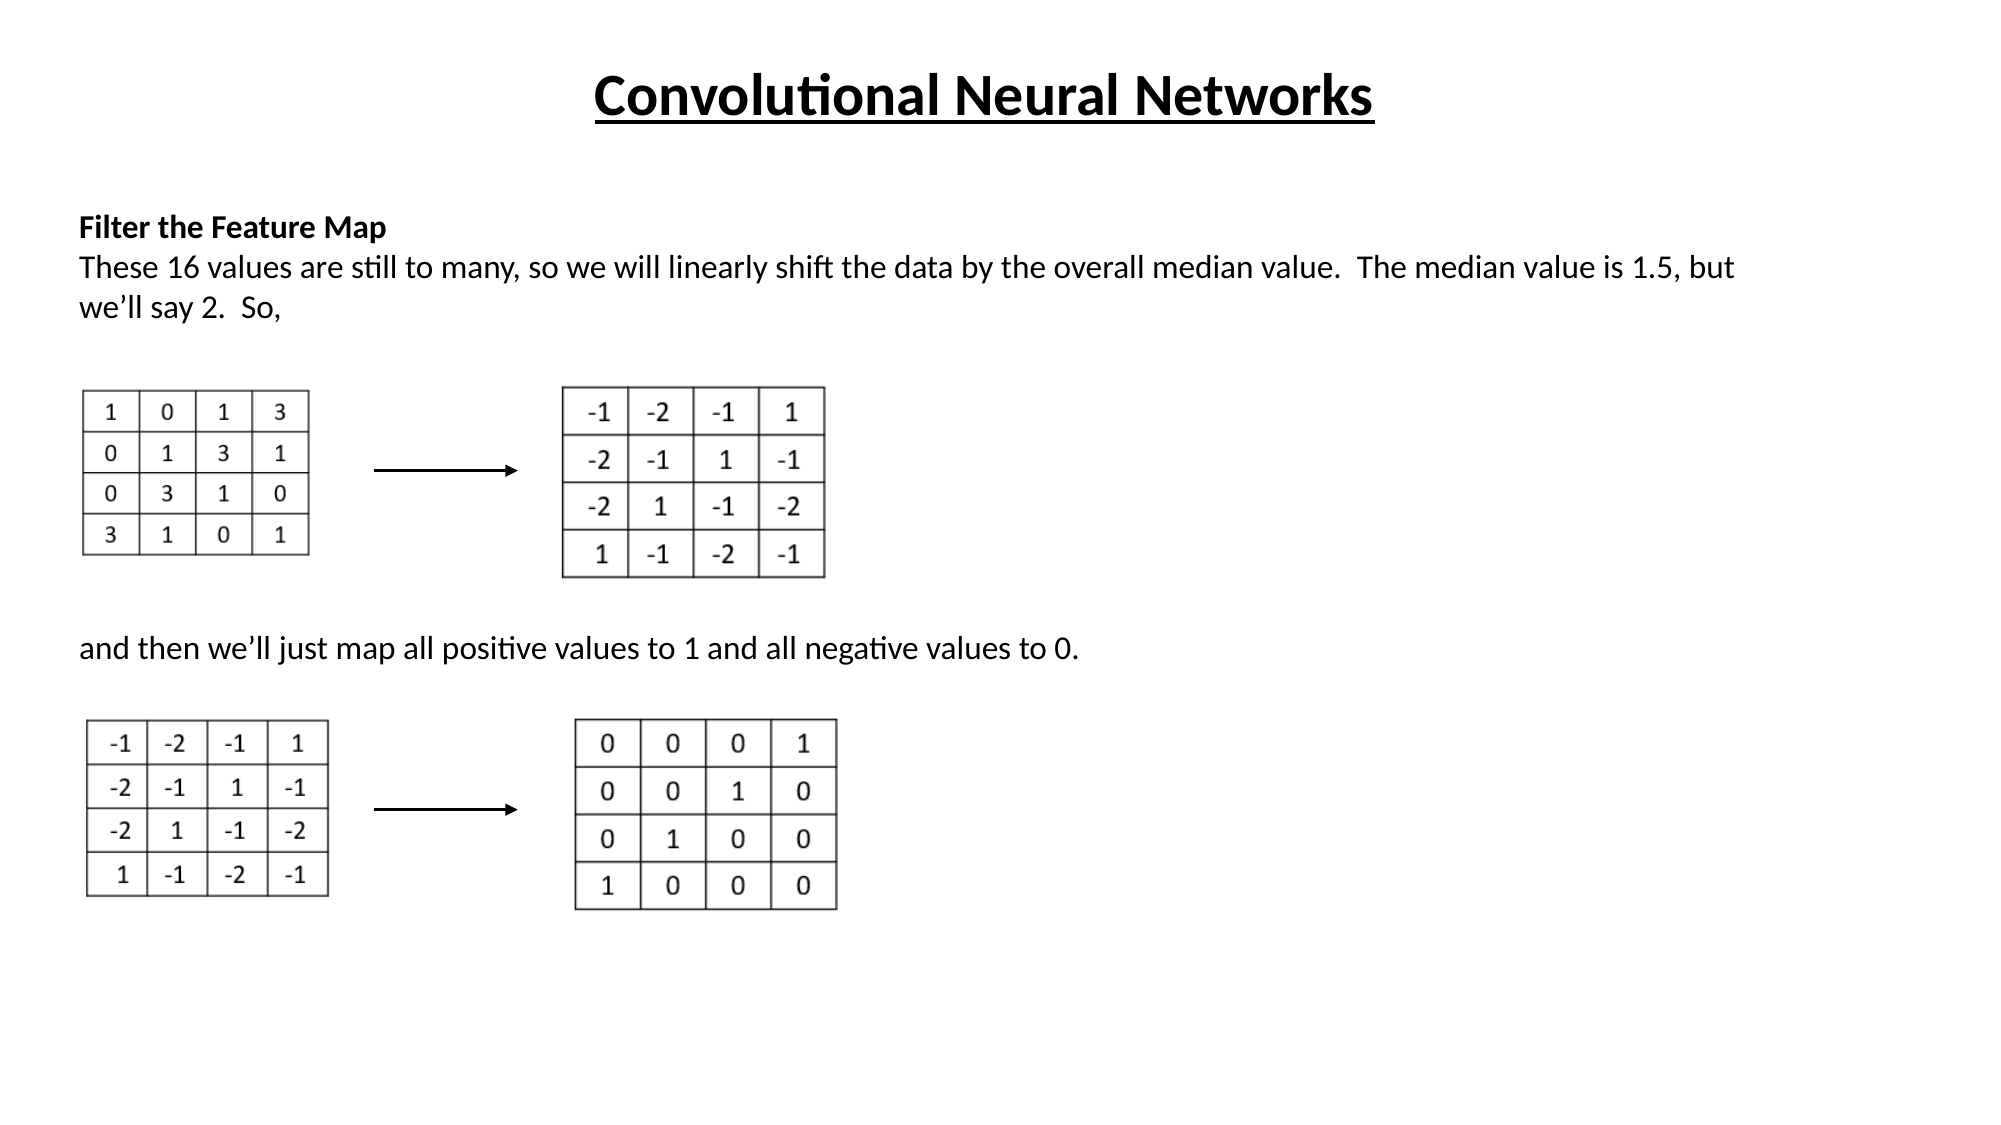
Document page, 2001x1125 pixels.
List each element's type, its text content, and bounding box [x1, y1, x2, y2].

picture [76, 710, 335, 904]
text_box Filter the Feature Map These 16 values are still to many, so we will linearly shift the data by the overall median value. The median value is 1.5, but we’ll say 2. So, [64, 197, 1823, 333]
picture [552, 376, 832, 586]
text_box and then we’ll just map all positive values to 1 and all negative values to 0. [64, 618, 1300, 674]
picture [566, 710, 844, 920]
title Convolutional Neural Networks [517, 17, 1452, 137]
picture [76, 383, 314, 559]
